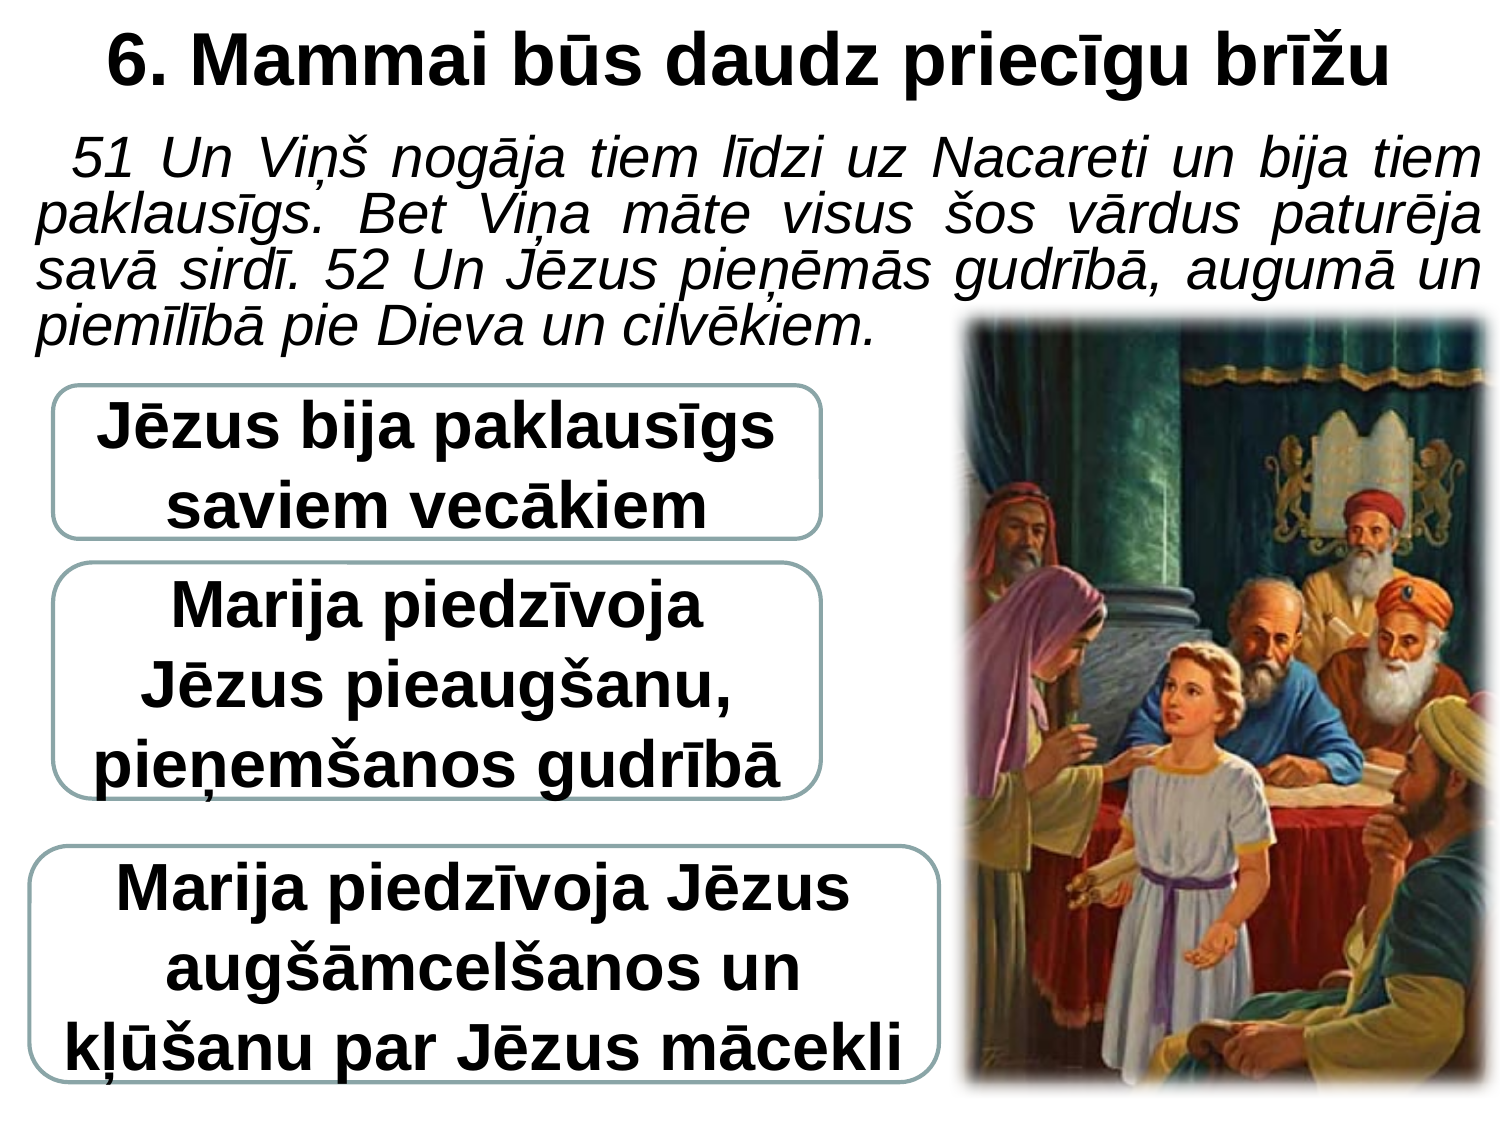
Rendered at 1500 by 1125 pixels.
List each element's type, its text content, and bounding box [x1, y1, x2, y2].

list 51 Un Viņš nogāja tiem līdzi uz Nacareti un bija tiem paklausīgs. Bet Viņa māte visus šos vārdus paturēja savā sirdī. 52 Un Jēzus pieņēmās gudrībā, augumā un piemīlībā pie Dieva un cilvēkiem. [0, 125, 1500, 299]
text_box Marija piedzīvoja Jēzus augšāmcelšanos un kļūšanu par Jēzus mācekli [27, 843, 942, 1085]
title 6. Mammai būs daudz priecīgu brīžu [0, 0, 1500, 116]
text_box Jēzus bija paklausīgs saviem vecākiem [50, 383, 823, 541]
picture [949, 302, 1500, 1100]
text_box Marija piedzīvoja Jēzus pieaugšanu, pieņemšanos gudrībā [50, 560, 823, 801]
